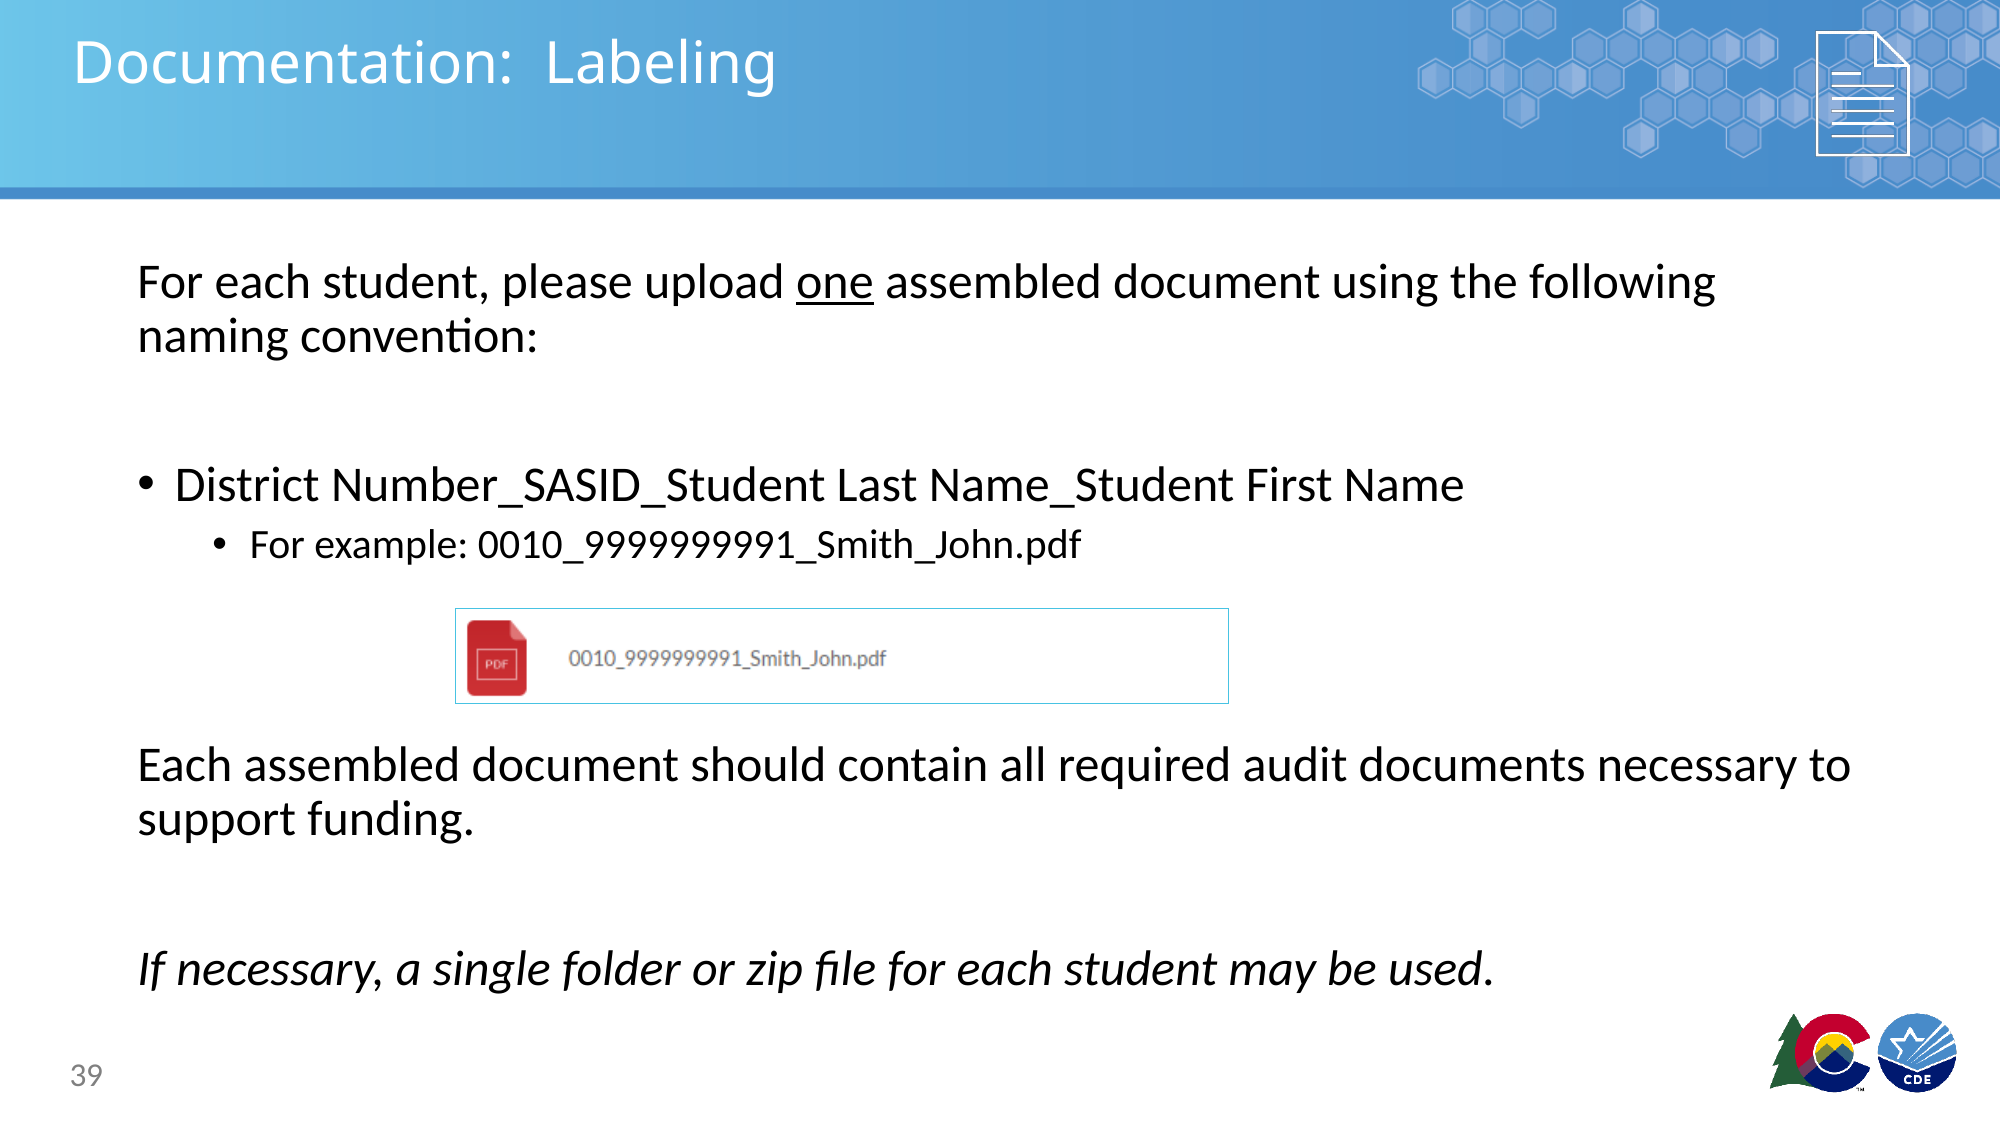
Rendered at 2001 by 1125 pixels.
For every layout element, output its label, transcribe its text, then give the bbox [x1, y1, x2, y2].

list For each student, please upload one assembled document using the following naming convention: District Number_SASID_Student Last Name_Student First Name For example: 0010_9999999991_Smith_John.pdf Each assembled document should contain all required audit documents necessary to support funding. If necessary, a single folder or zip file for each student may be used. [137, 254, 1863, 1008]
slide_number 39 [54, 1042, 505, 1103]
picture [1768, 1012, 1957, 1093]
picture [455, 608, 1229, 704]
picture [0, 0, 2000, 200]
title Documentation: Labeling [72, 33, 1396, 182]
